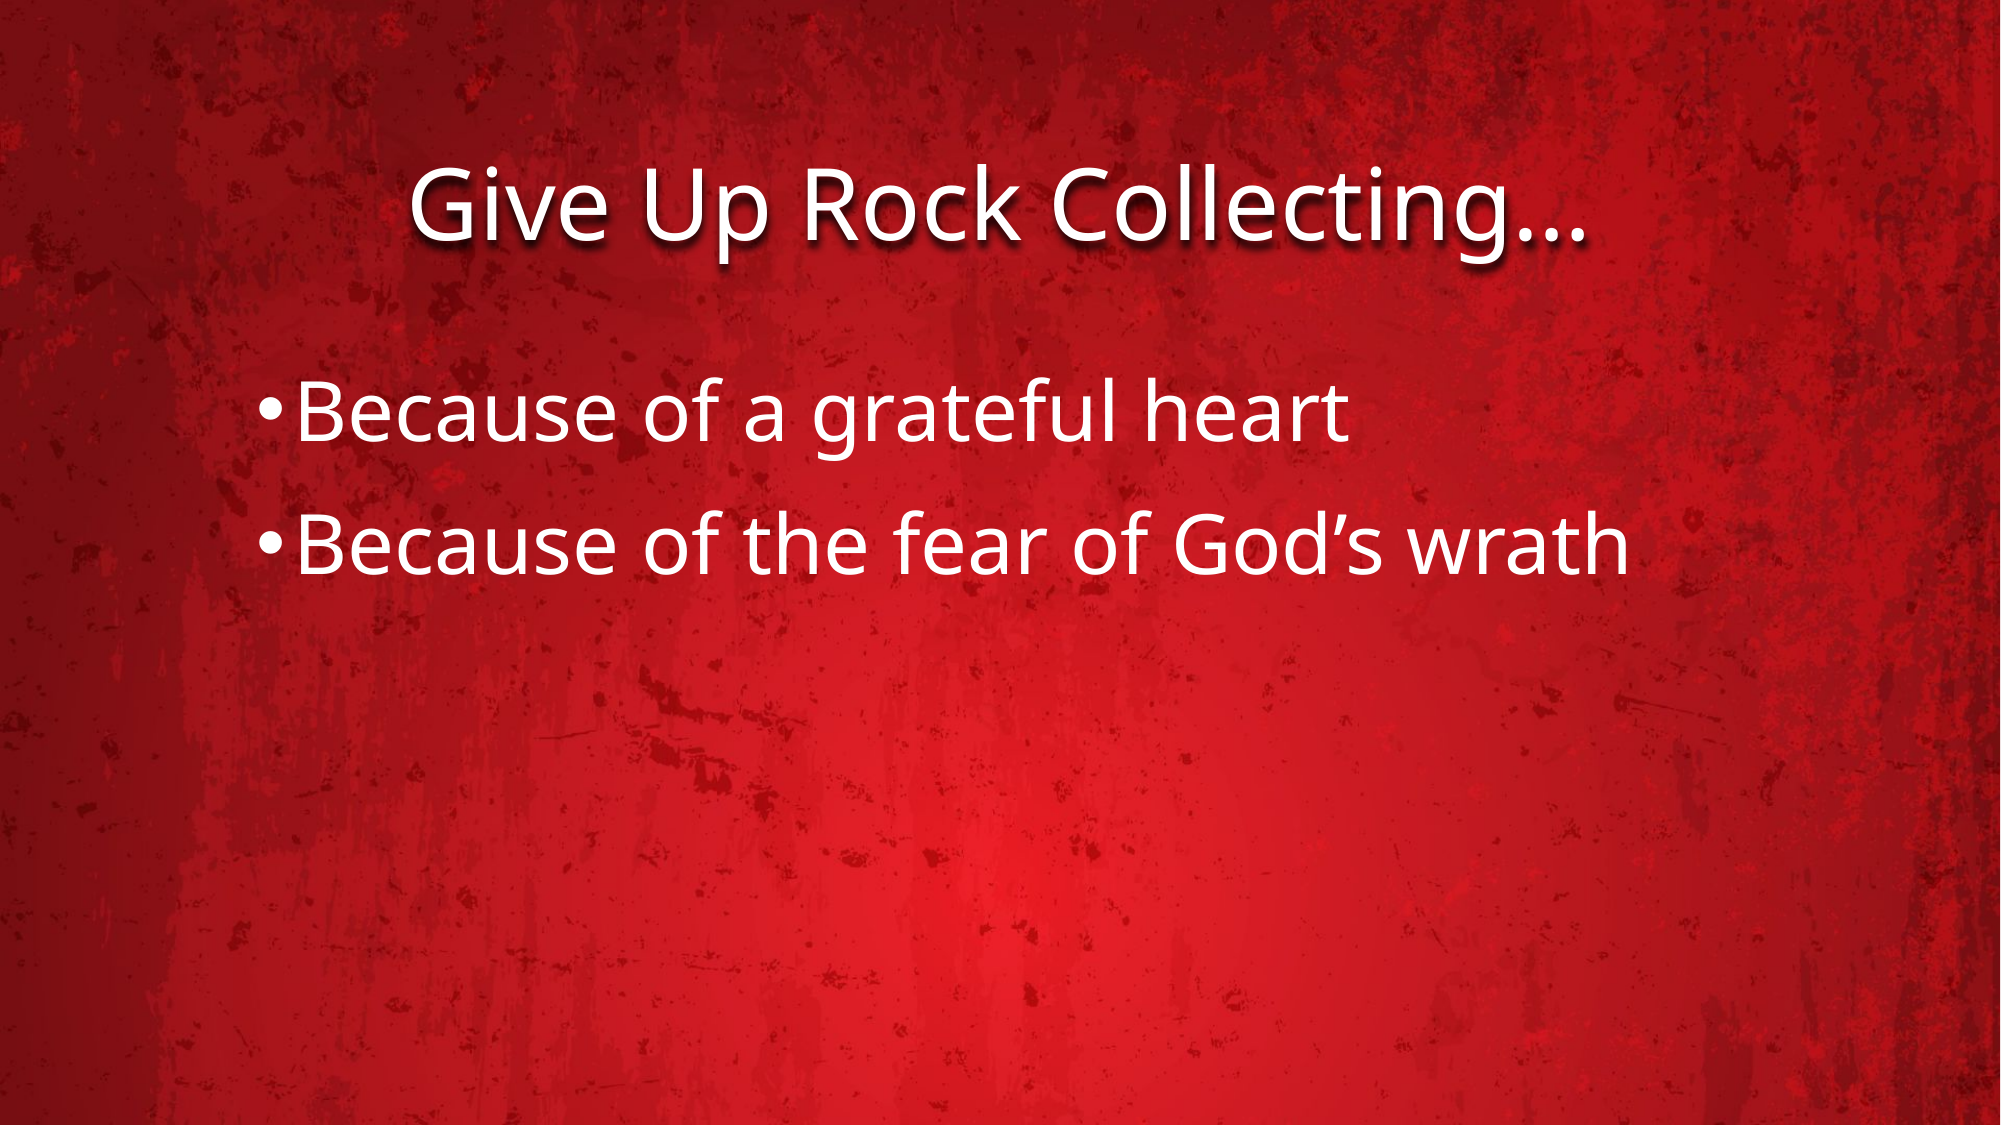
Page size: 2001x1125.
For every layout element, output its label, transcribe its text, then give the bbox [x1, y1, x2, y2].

picture [0, 0, 2001, 1125]
list Because of a grateful heart Because of the fear of God’s wrath [241, 252, 1932, 697]
title Give Up Rock Collecting… [137, 59, 1863, 271]
